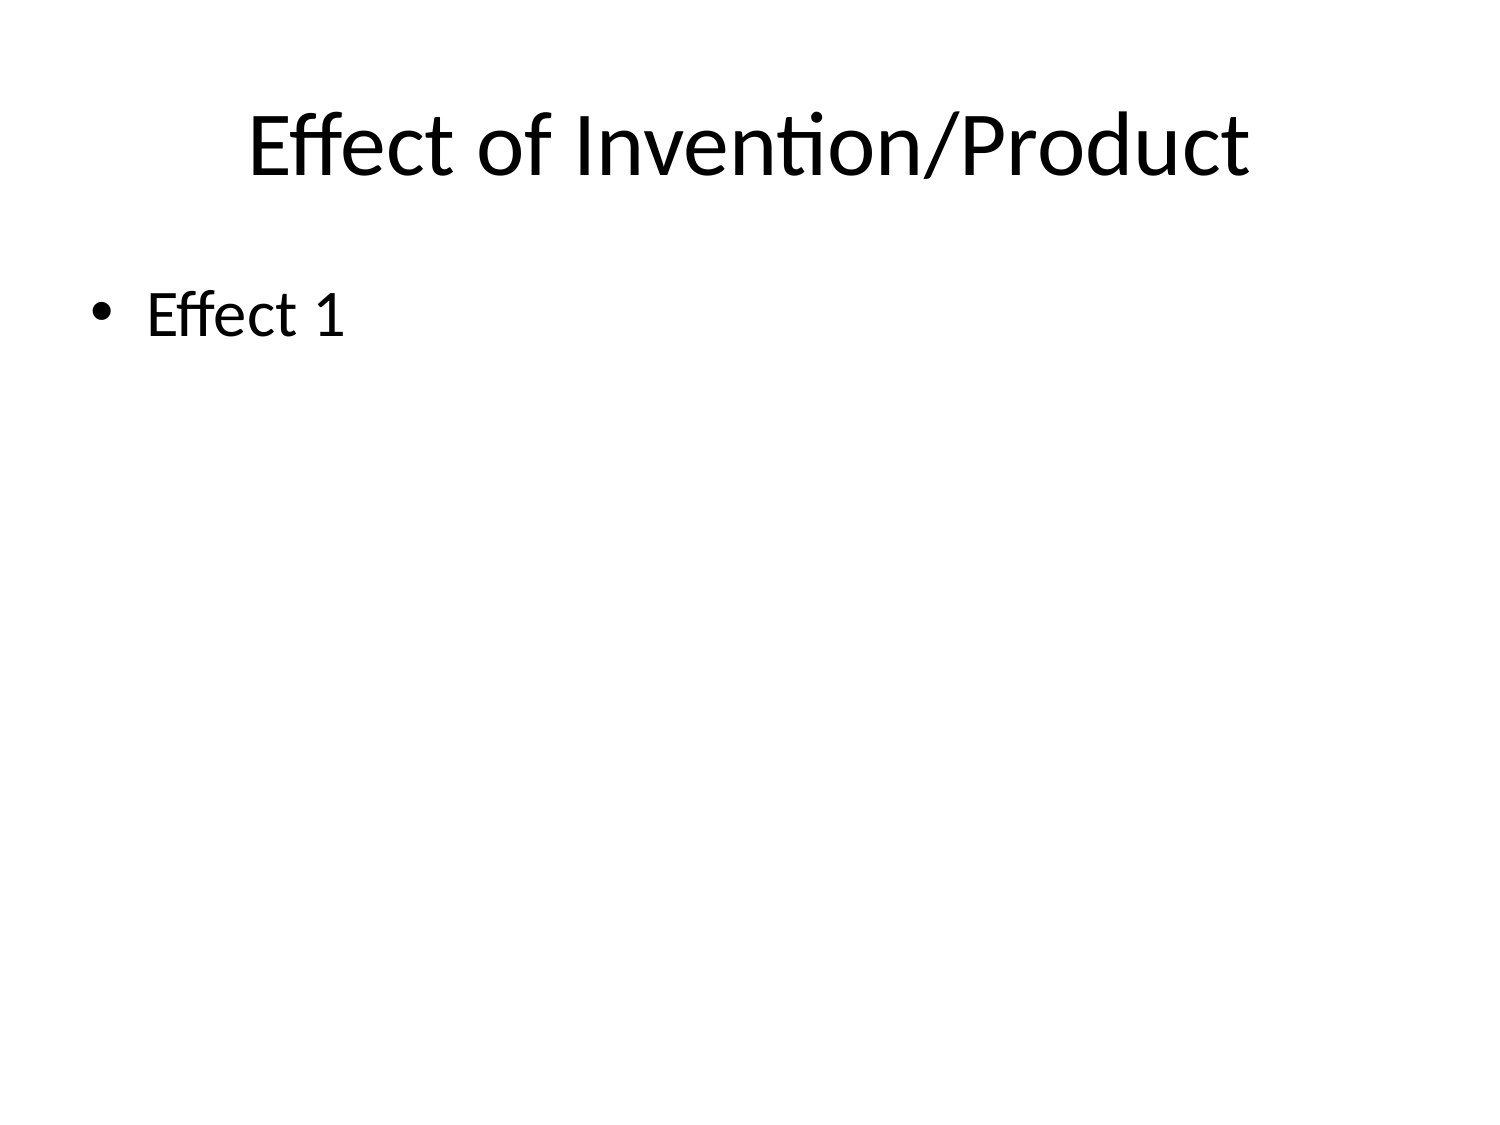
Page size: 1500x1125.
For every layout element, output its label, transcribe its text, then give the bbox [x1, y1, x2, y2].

title Effect of Invention/Product [75, 45, 1425, 233]
list Effect 1 [75, 262, 1425, 1005]
